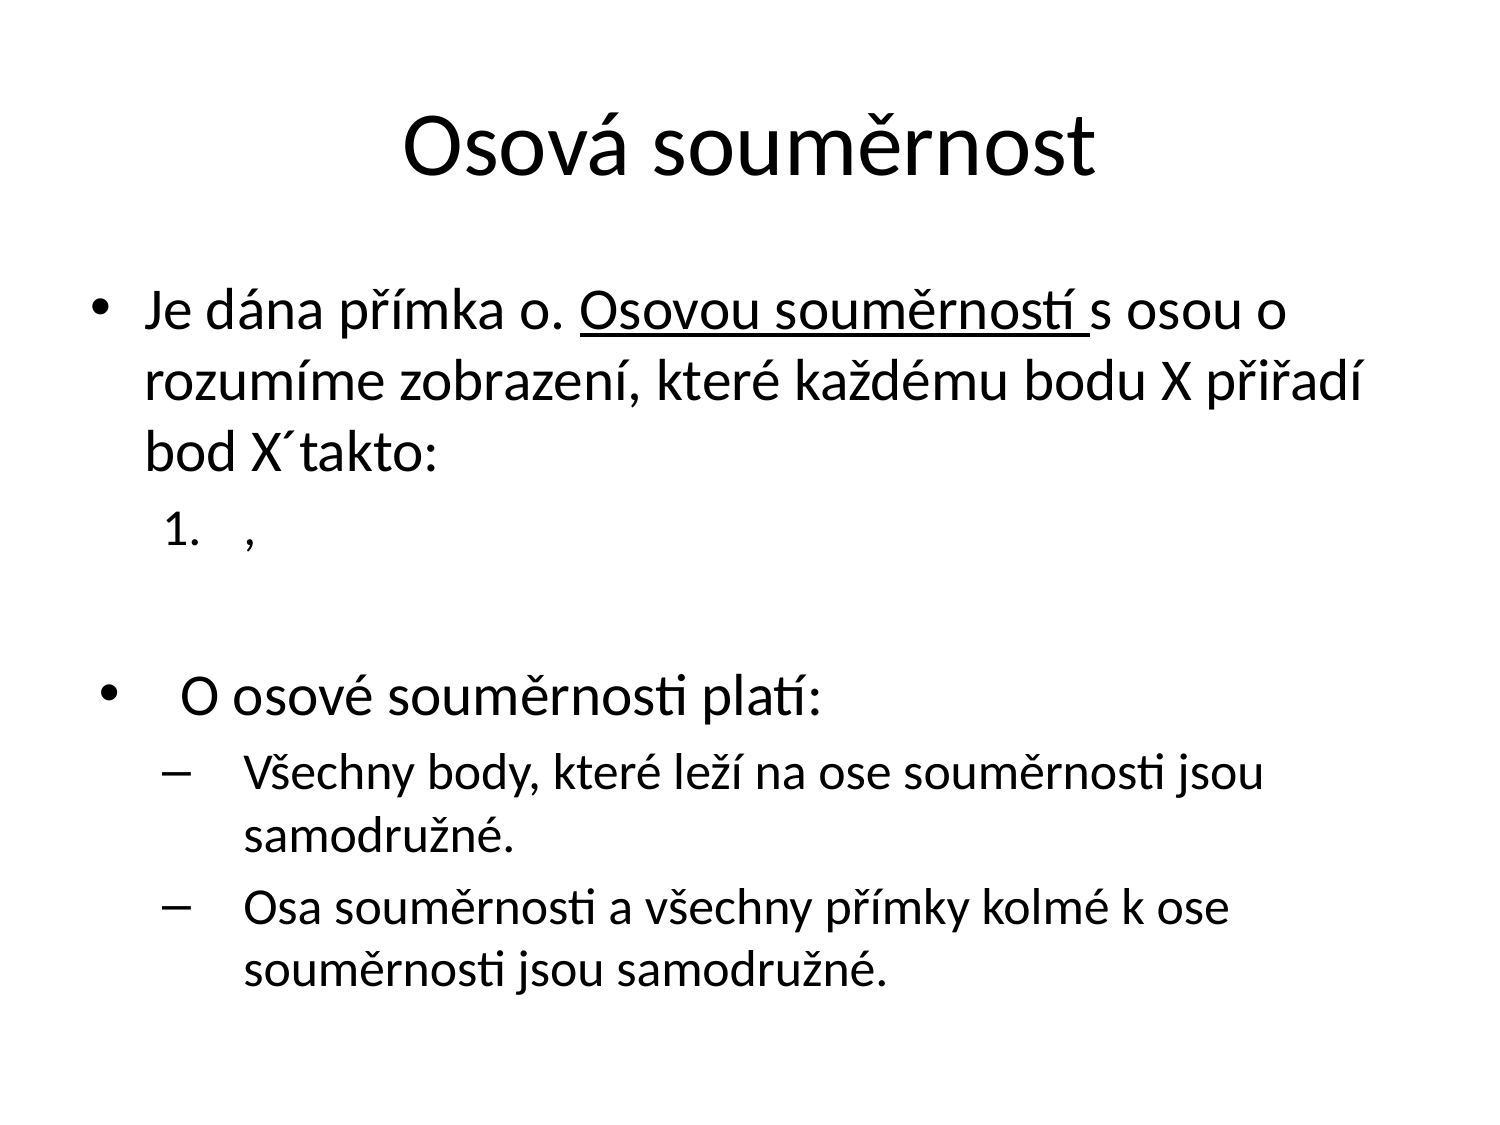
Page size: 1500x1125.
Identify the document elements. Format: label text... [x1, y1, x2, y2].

title Osová souměrnost [75, 45, 1425, 233]
